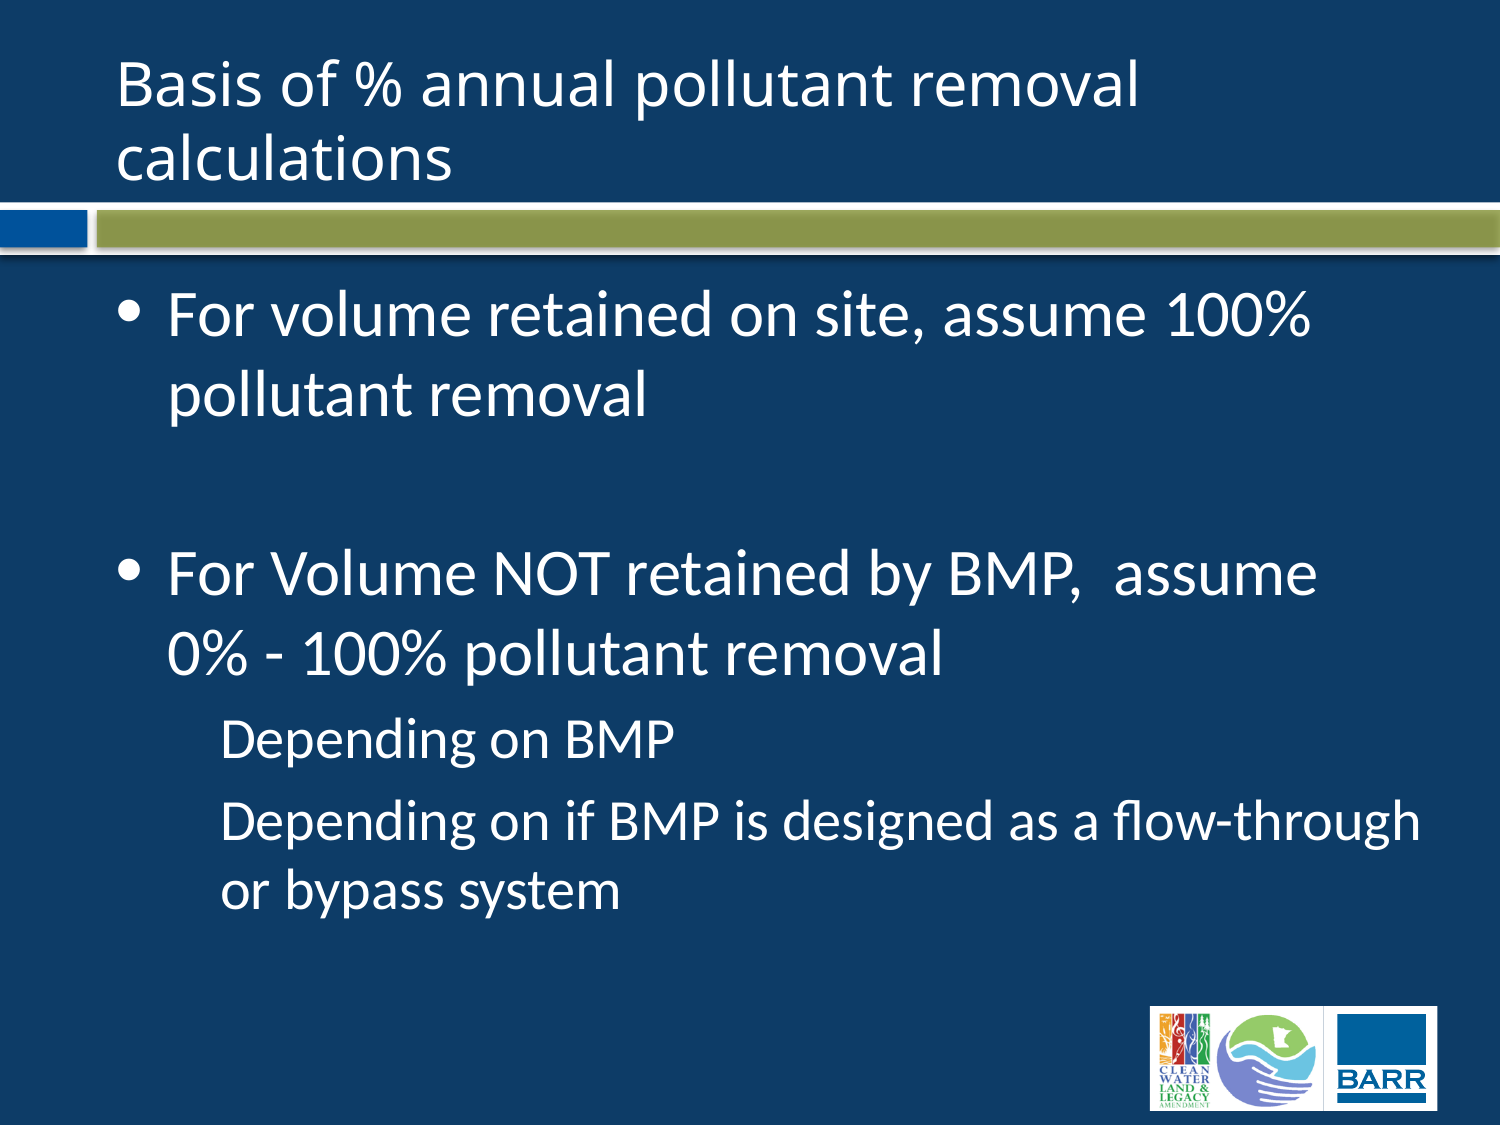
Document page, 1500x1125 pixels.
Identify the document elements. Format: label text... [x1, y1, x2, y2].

title Basis of % annual pollutant removal calculations [100, 37, 1438, 200]
picture [1149, 1006, 1323, 1111]
list For volume retained on site, assume 100% pollutant removal For Volume NOT retained by BMP, assume 0% - 100% pollutant removal Depending on BMP Depending on if BMP is designed as a flow-through or bypass system [100, 262, 1438, 1000]
